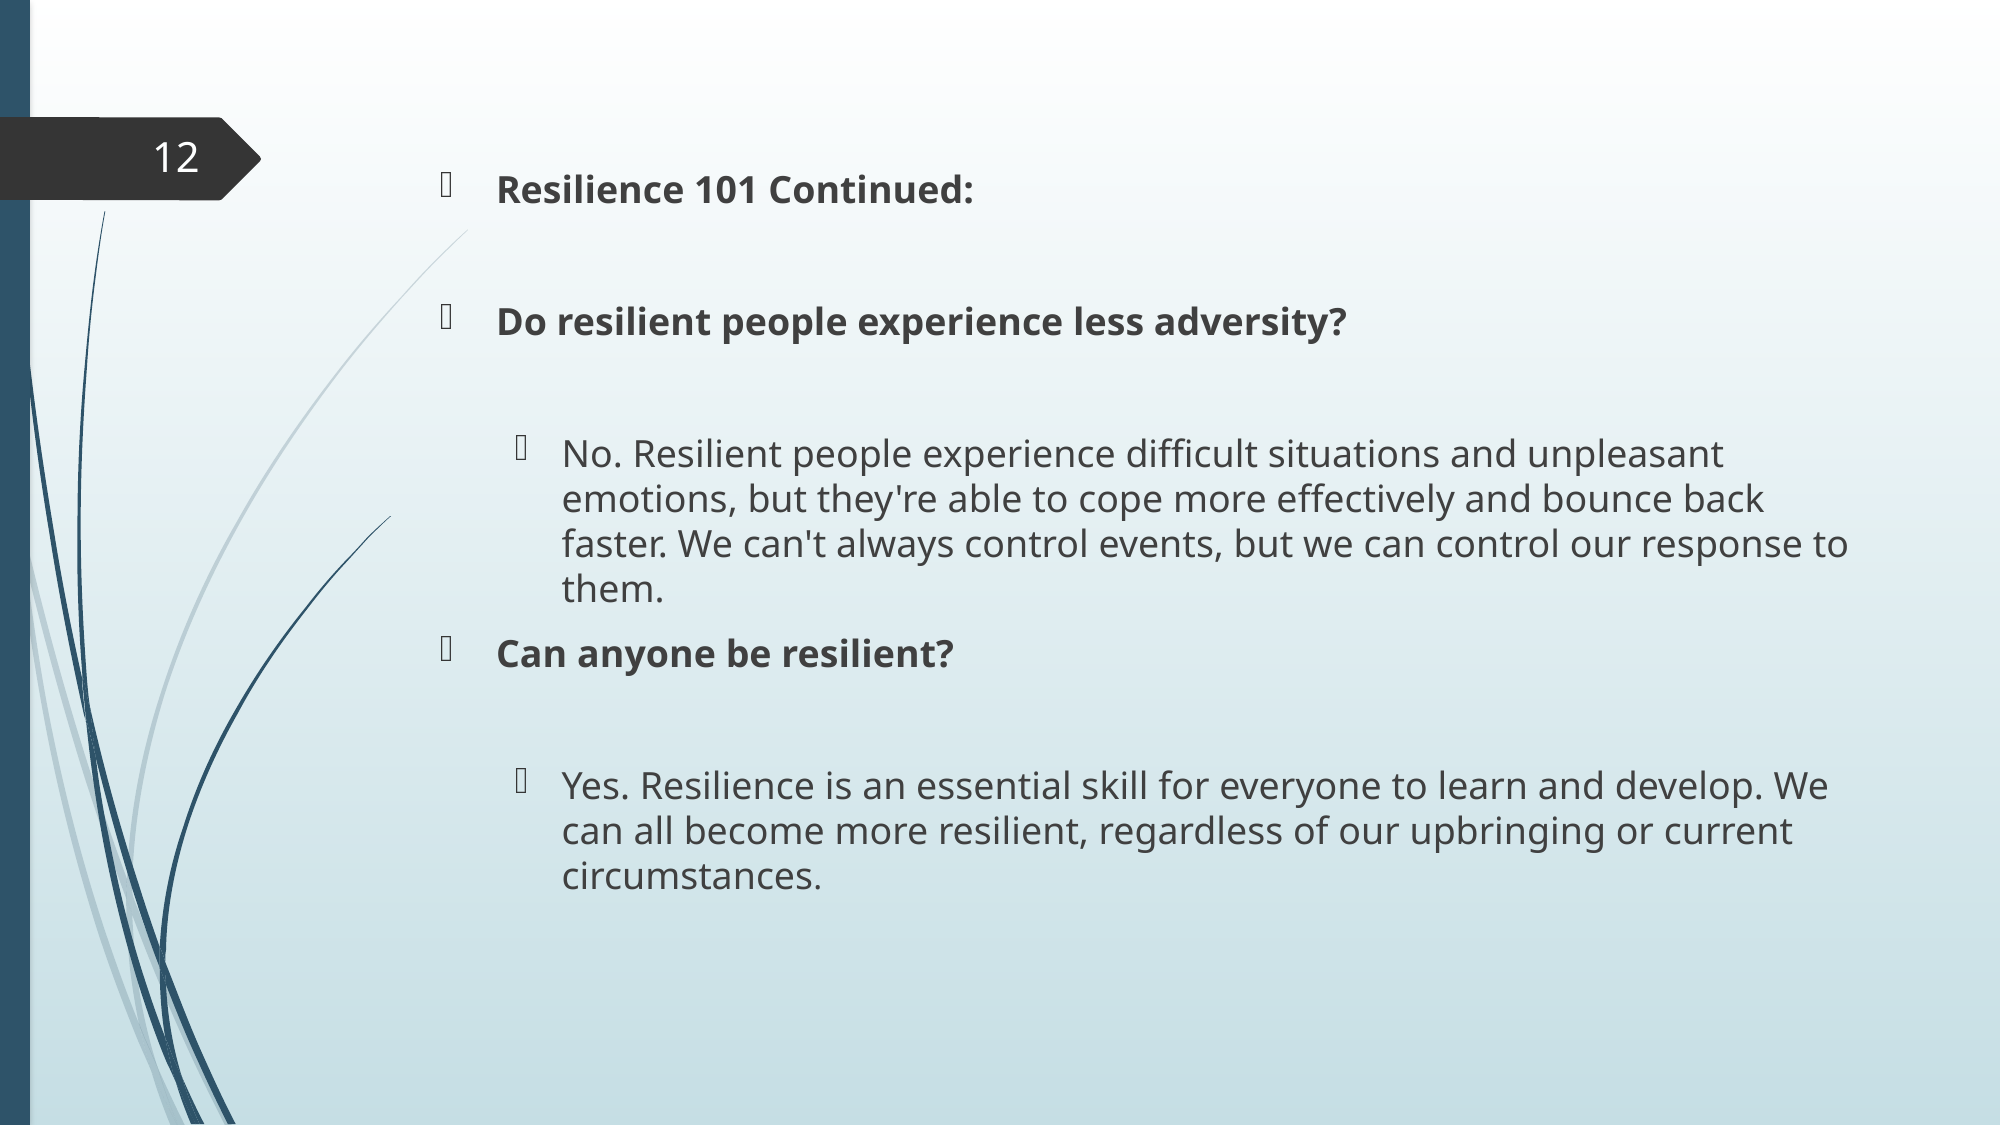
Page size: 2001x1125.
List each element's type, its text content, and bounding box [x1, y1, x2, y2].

list Resilience 101 Continued: Do resilient people experience less adversity? No. Resilient people experience difficult situations and unpleasant emotions, but they're able to cope more effectively and bounce back faster. We can't always control events, but we can control our response to them. Can anyone be resilient? Yes. Resilience is an essential skill for everyone to learn and develop. We can all become more resilient, regardless of our upbringing or current circumstances. [424, 158, 1888, 970]
slide_number 12 [87, 129, 216, 190]
